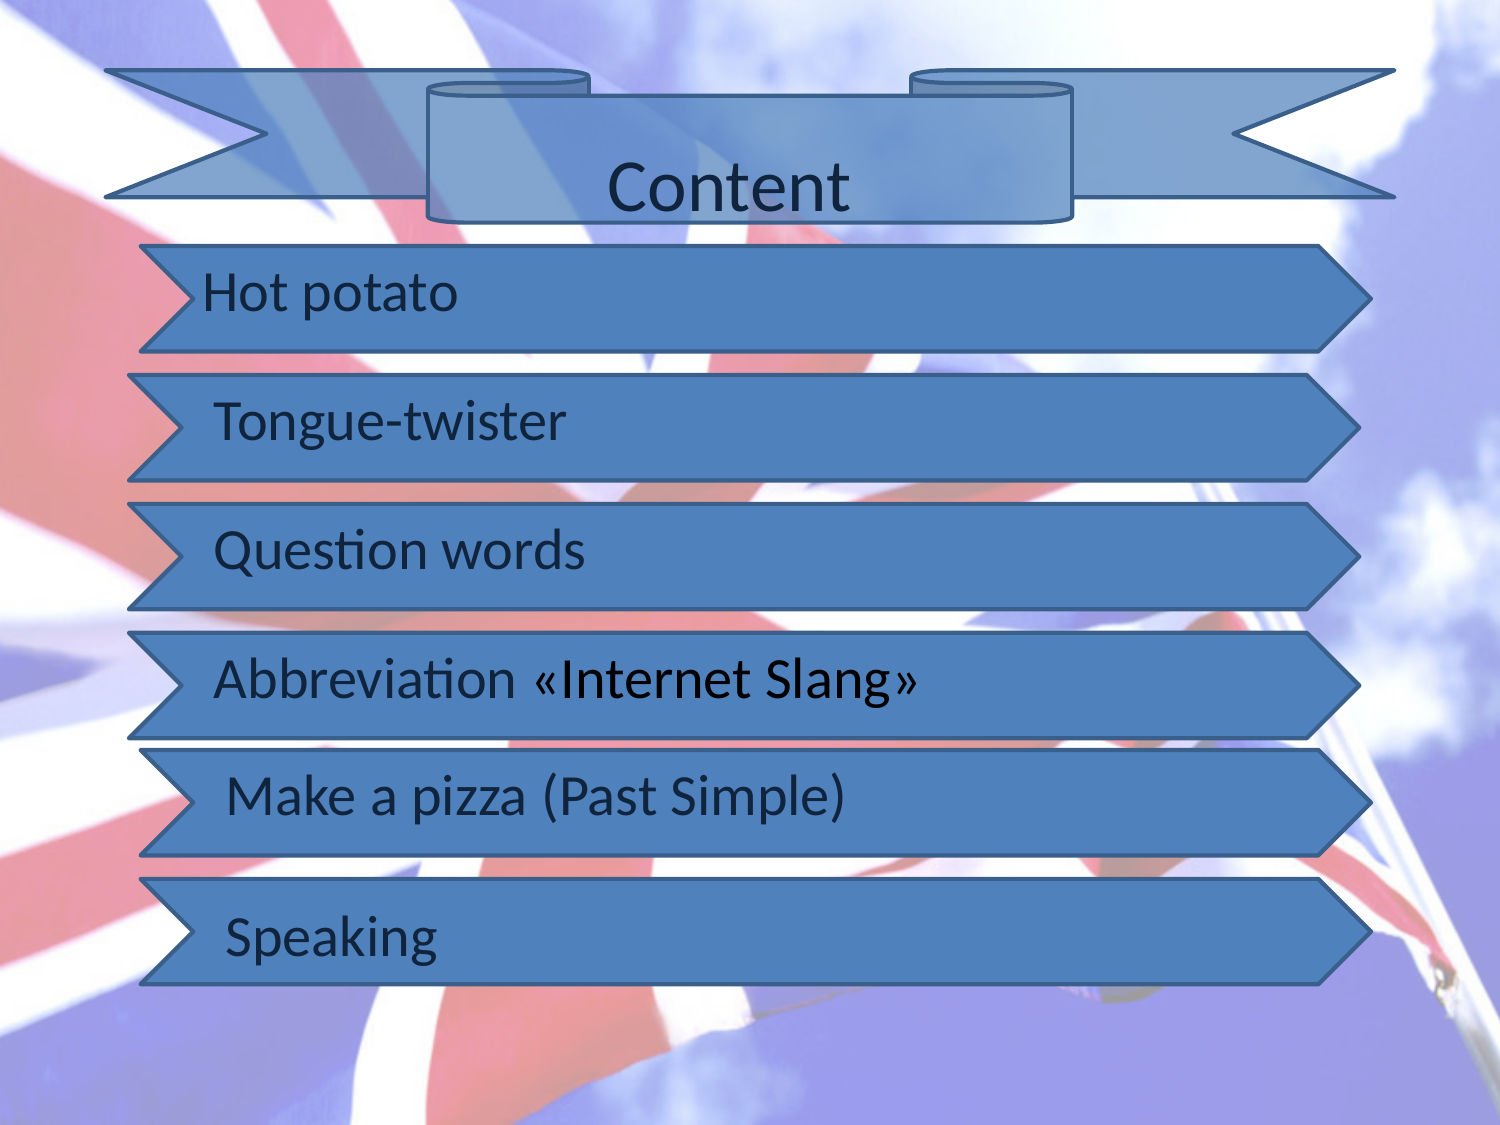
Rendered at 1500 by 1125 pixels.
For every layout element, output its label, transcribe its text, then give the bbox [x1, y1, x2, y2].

text_box Hot potato [187, 246, 1243, 331]
text_box [138, 243, 1374, 354]
text_box [103, 68, 1397, 225]
text_box Abbreviation «Internet Slang» [199, 632, 1254, 788]
text_box Content [457, 128, 1020, 234]
text_box [138, 876, 1374, 987]
text_box [126, 372, 1362, 483]
text_box [138, 747, 1374, 858]
text_box Question words [199, 503, 1254, 589]
text_box [126, 630, 1362, 741]
text_box [126, 501, 1362, 612]
text_box Tongue-twister [199, 375, 1254, 460]
text_box Speaking [210, 890, 1266, 976]
text_box Make a pizza (Past Simple) [210, 750, 1289, 835]
